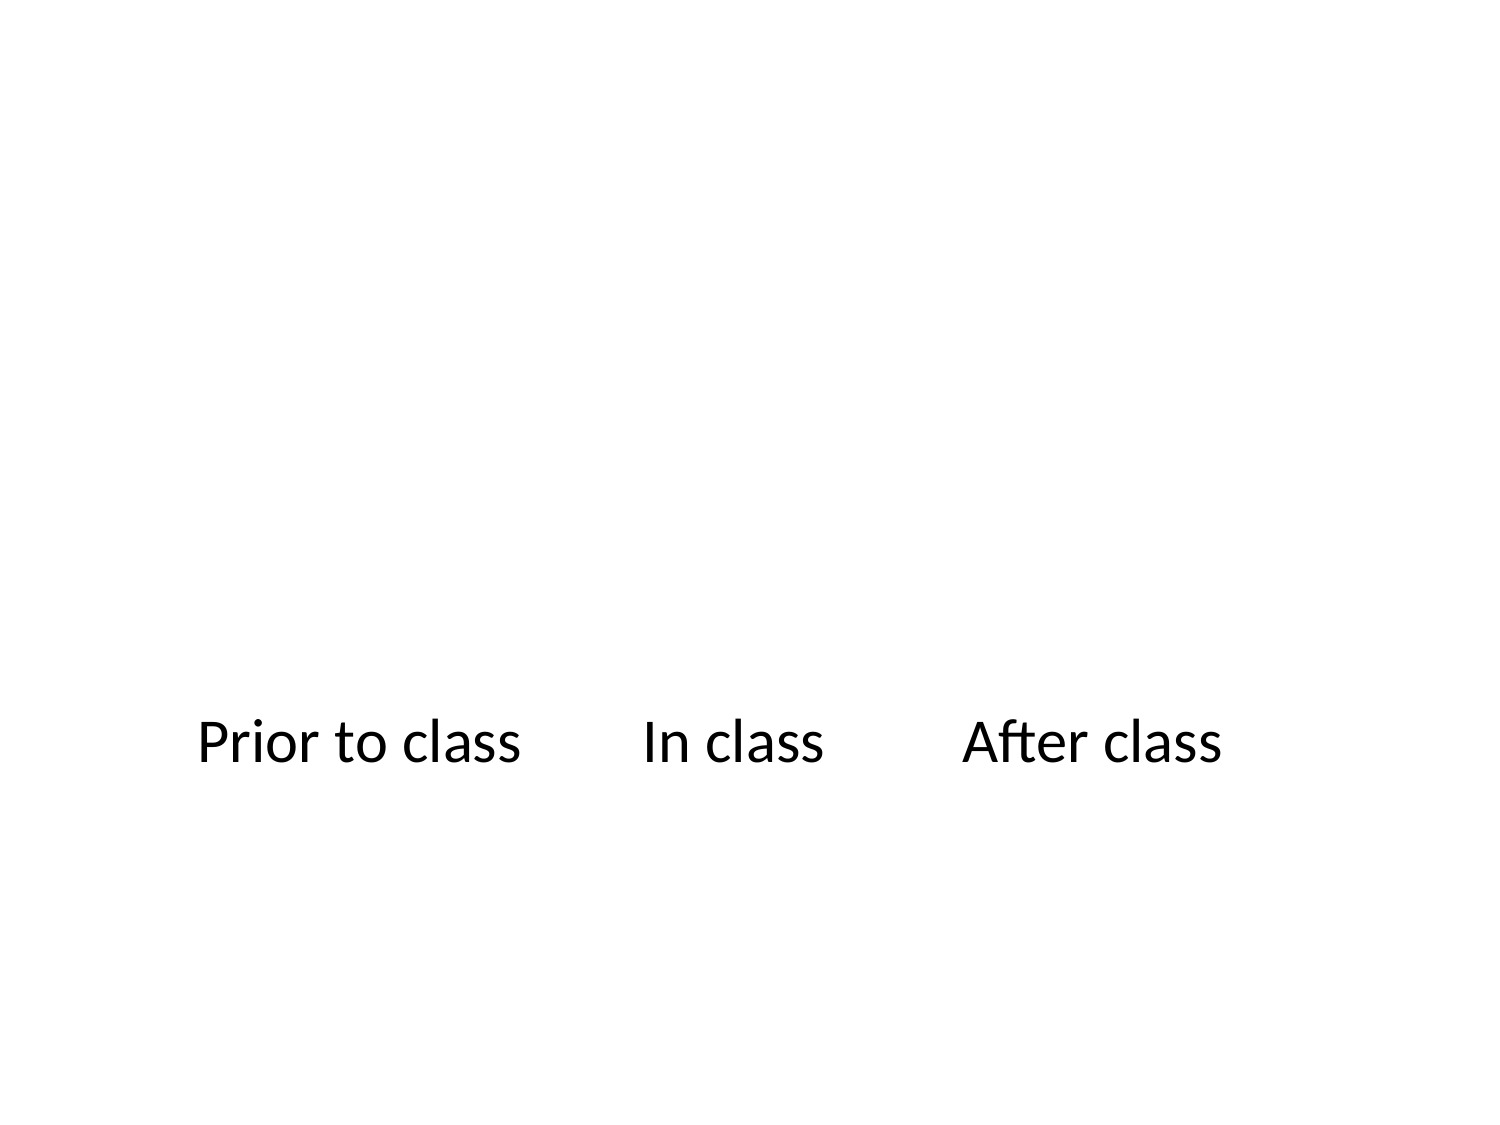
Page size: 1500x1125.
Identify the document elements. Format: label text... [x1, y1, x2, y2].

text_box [223, 73, 1241, 954]
text_box Prior to class [183, 692, 218, 783]
